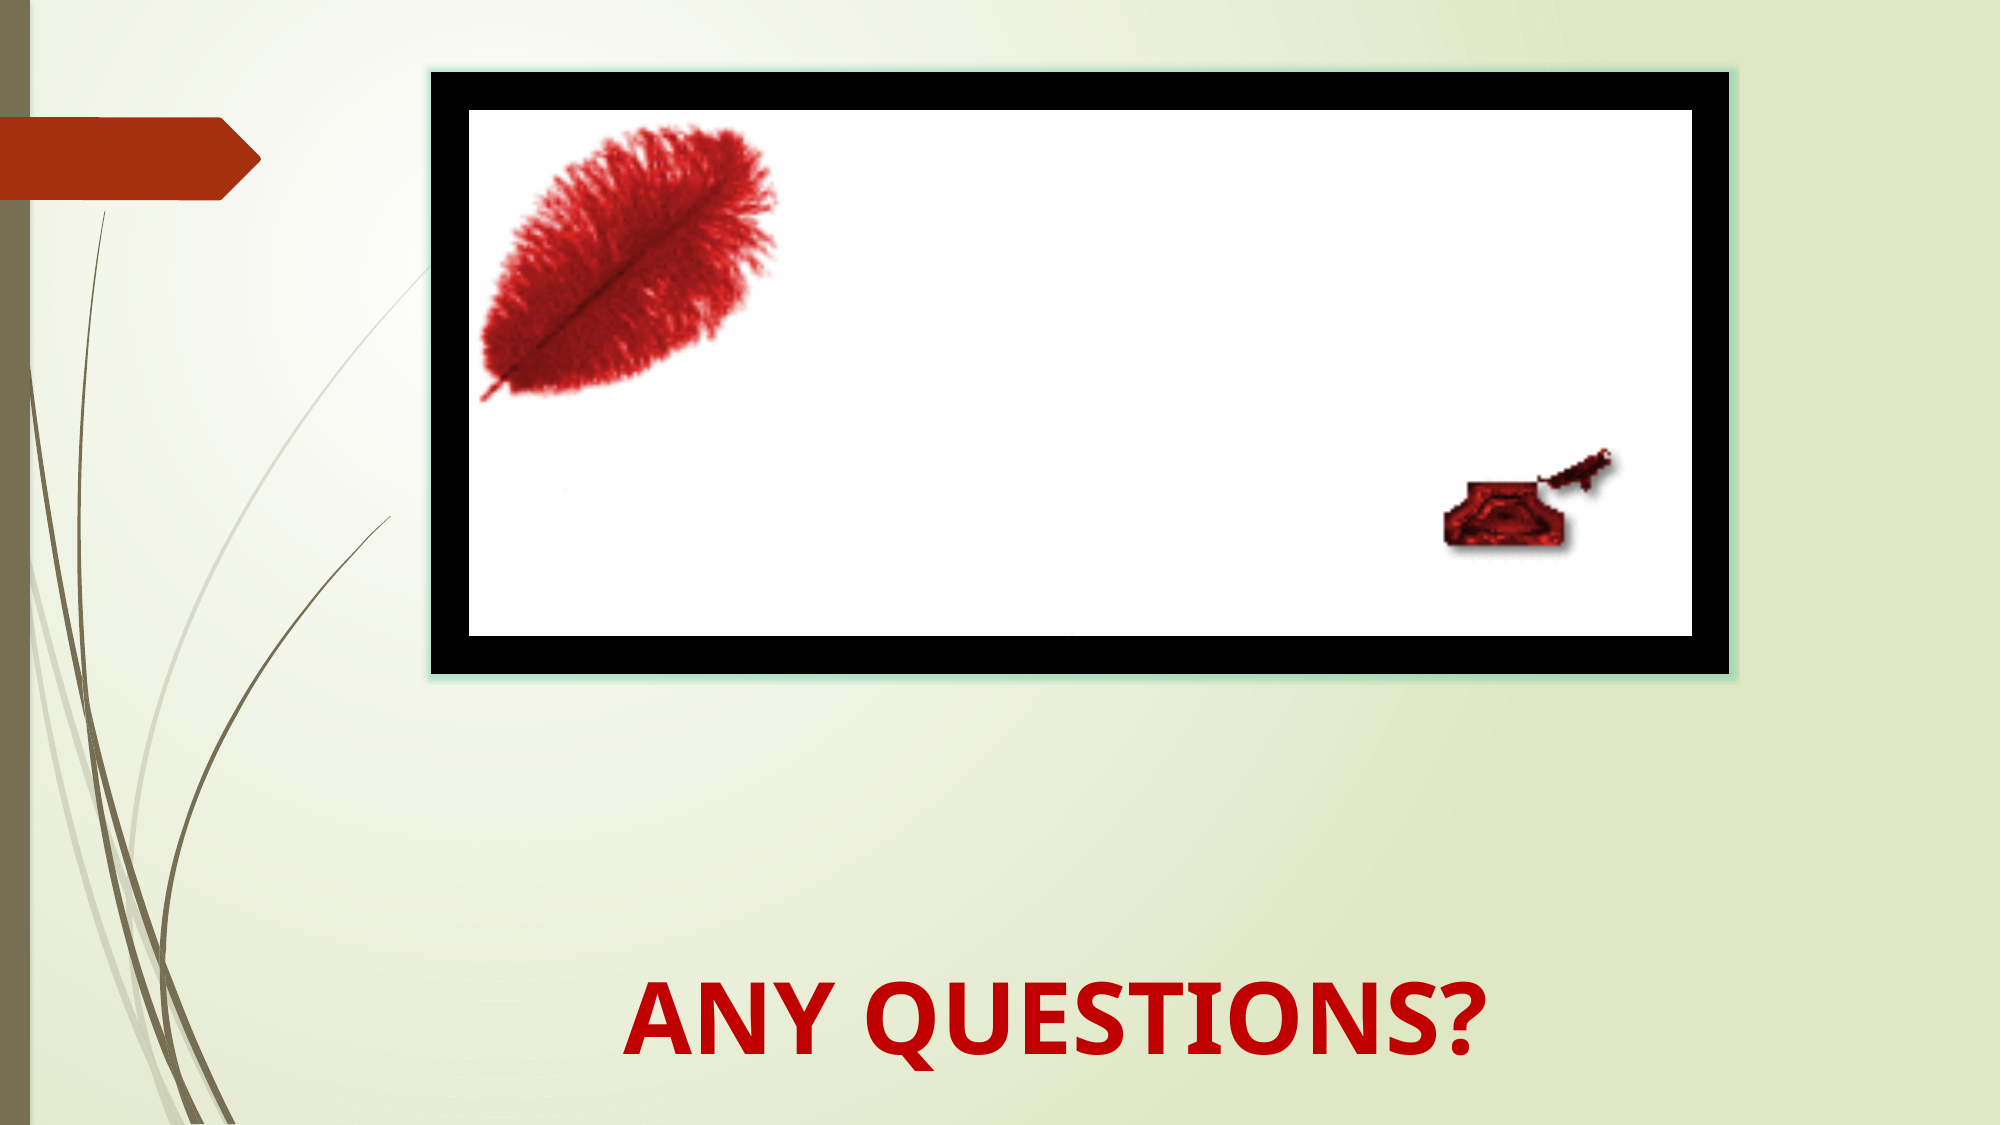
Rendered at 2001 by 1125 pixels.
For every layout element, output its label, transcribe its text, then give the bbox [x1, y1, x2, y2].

text_box ANY QUESTIONS? [608, 947, 1504, 1082]
picture [468, 109, 1693, 637]
